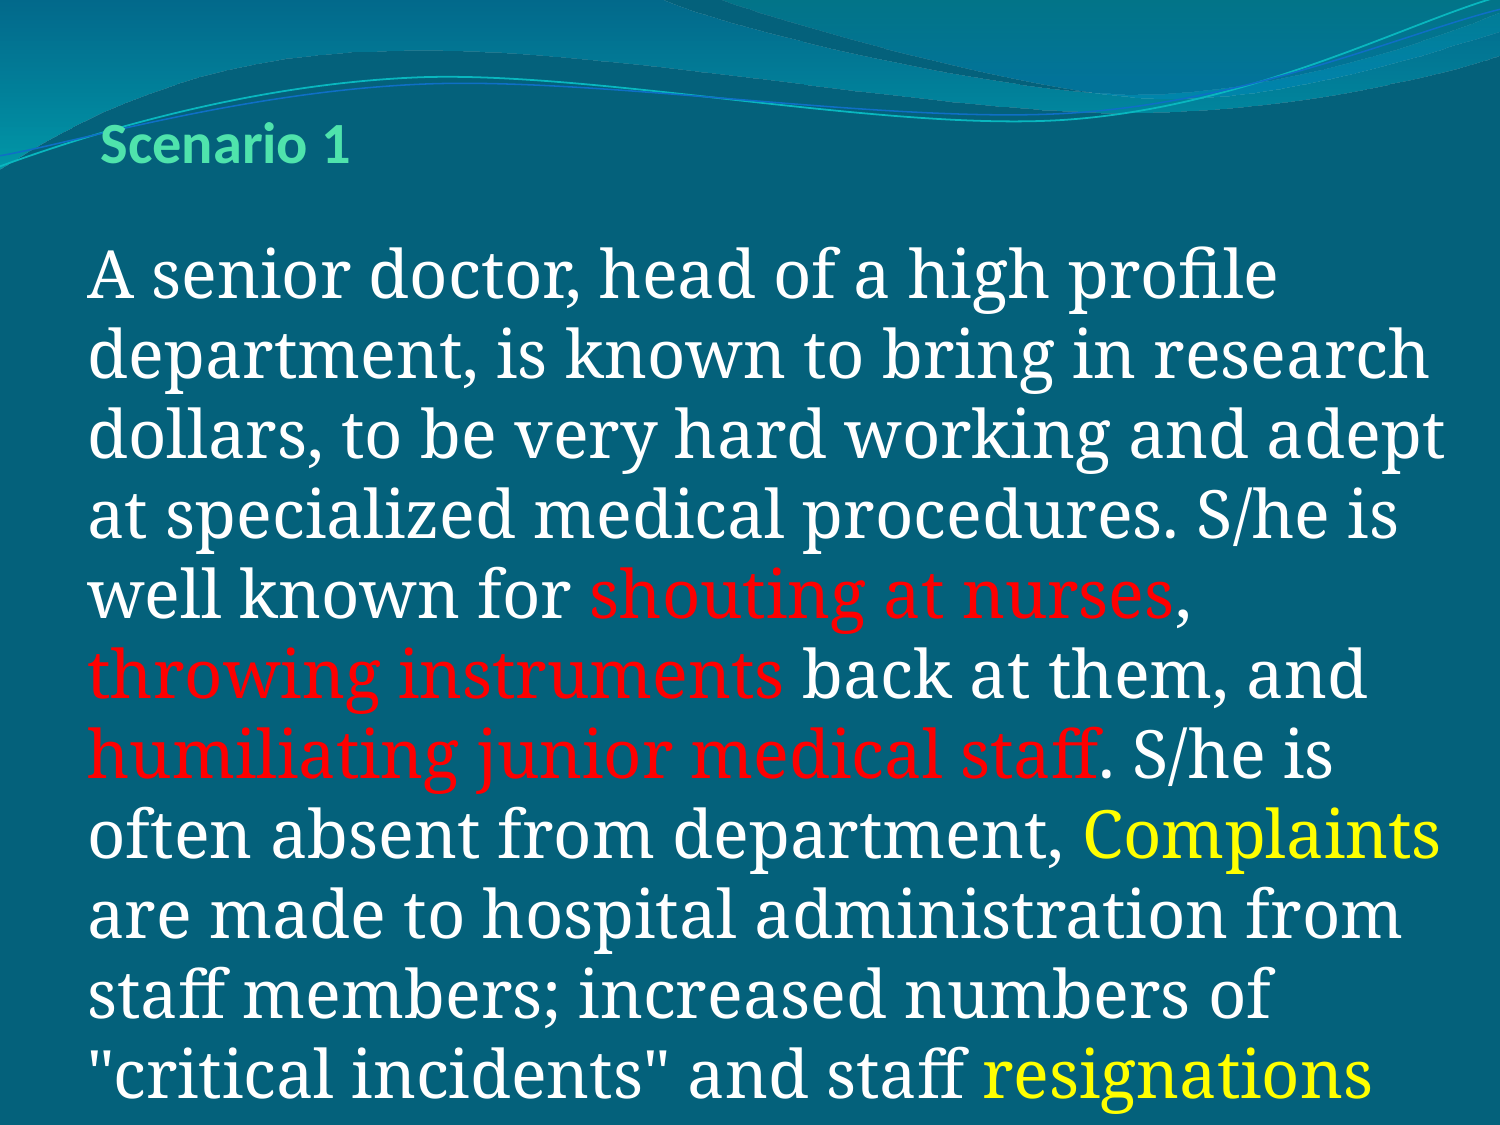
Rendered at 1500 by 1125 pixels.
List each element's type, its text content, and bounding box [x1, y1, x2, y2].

title Scenario 1 [87, 62, 1376, 175]
subtitle A senior doctor, head of a high profile department, is known to bring in research dollars, to be very hard working and adept at specialized medical procedures. S/he is well known for shouting at nurses, throwing instruments back at them, and humiliating junior medical staff. S/he is often absent from department, Complaints are made to hospital administration from staff members; increased numbers of "critical incidents" and staff resignations are noted. [87, 224, 1500, 1125]
